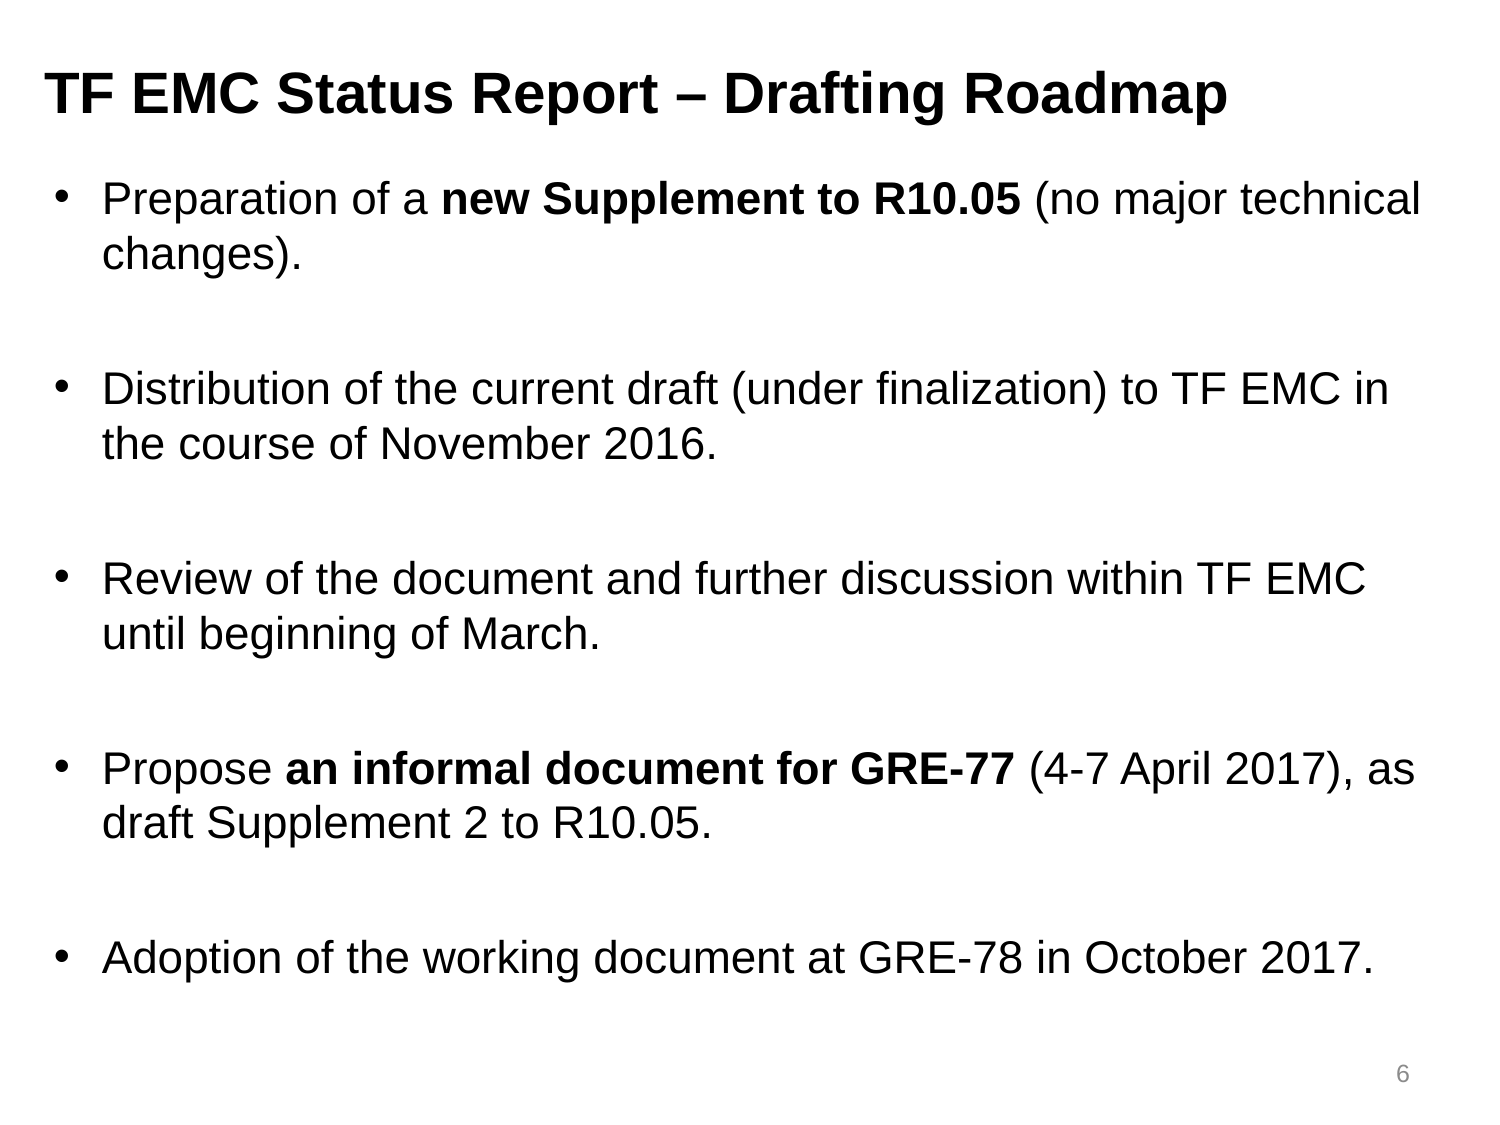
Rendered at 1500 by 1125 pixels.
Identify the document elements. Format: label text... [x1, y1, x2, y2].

text_box Preparation of a new Supplement to R10.05 (no major technical changes). Distribution of the current draft (under finalization) to TF EMC in the course of November 2016. Review of the document and further discussion within TF EMC until beginning of March. Propose an informal document for GRE-77 (4-7 April 2017), as draft Supplement 2 to R10.05. Adoption of the working document at GRE-78 in October 2017. [39, 160, 1461, 1059]
slide_number 6 [1074, 1042, 1425, 1103]
text_box TF EMC Status Report – Drafting Roadmap [29, 7, 1447, 173]
